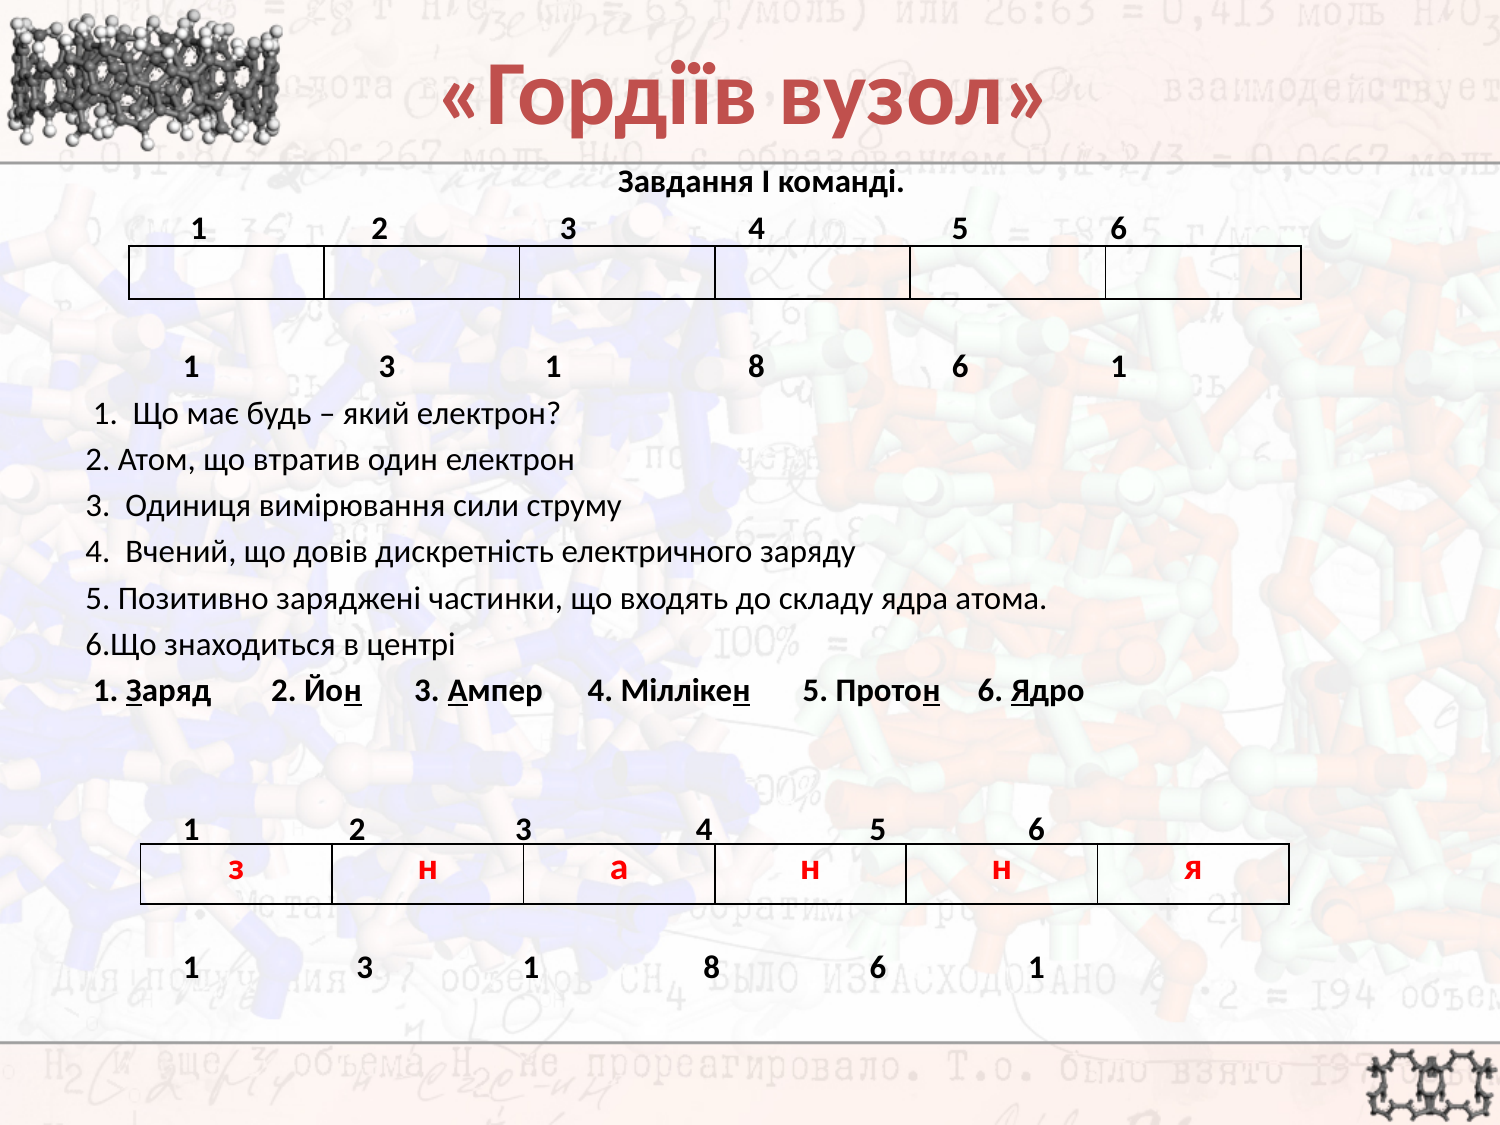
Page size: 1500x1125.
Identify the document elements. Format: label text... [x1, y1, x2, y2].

table_header [325, 247, 519, 298]
table_header з [141, 845, 331, 903]
table_header а [524, 845, 714, 903]
table_header я [1098, 845, 1288, 903]
list Завдання I командi. 1 2 3 4 5 6 1 3 1 8 6 1 1. Що має будь – який електрон? 2. Атом, що втратив один електрон 3. Одиниця вимірювання сили струму 4. Вчений, що довів дискретність електричного заряду 5. Позитивно заряджені частинки, що входять до складу ядра атома. 6.Що знаходиться в центрі 1. Заряд 2. Йон 3. Ампер 4. Міллікен 5. Протон 6. Ядро 1 2 3 4 5 6 1 3 1 8 6 1 [70, 152, 1454, 1067]
picture [0, 0, 1500, 1125]
title «Гордіїв вузол» [70, 11, 1421, 152]
table_header [520, 247, 714, 298]
table_header [130, 247, 323, 298]
table_header [716, 247, 909, 298]
table_header [911, 247, 1105, 298]
table_header н [333, 845, 523, 903]
table_header [1106, 247, 1300, 298]
table_header н [907, 845, 1097, 903]
table_header н [716, 845, 905, 903]
